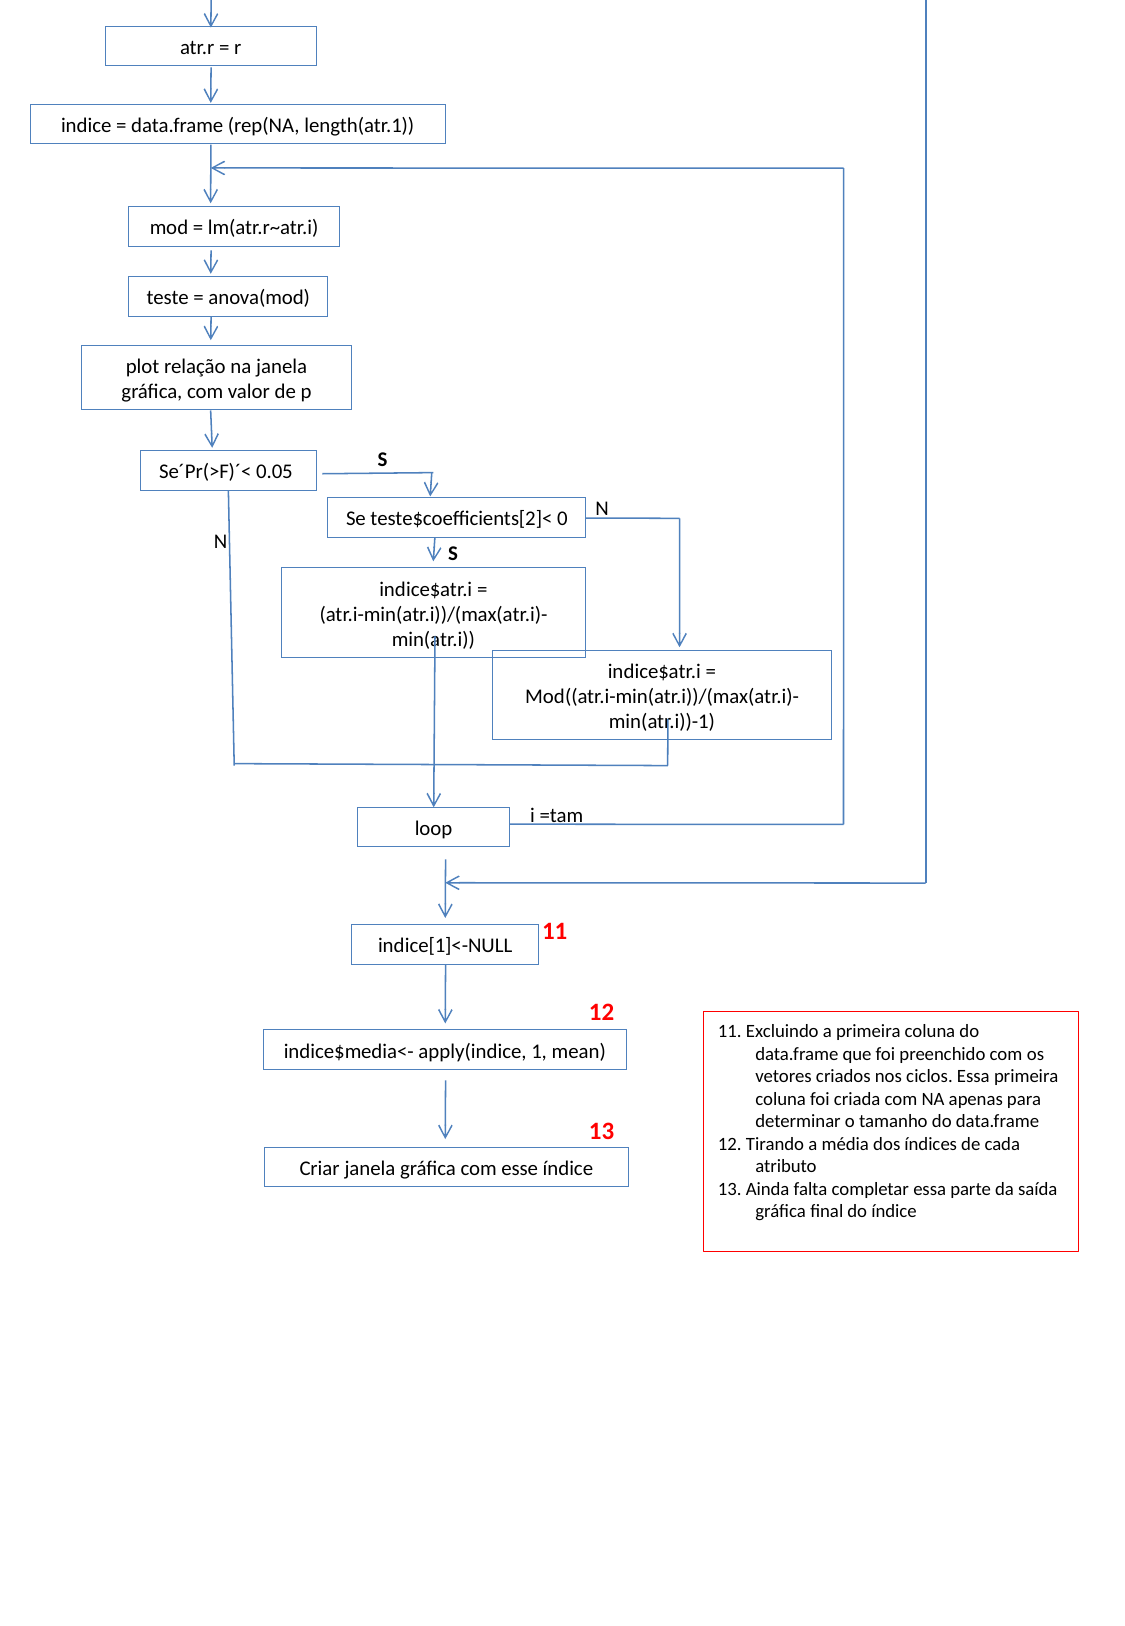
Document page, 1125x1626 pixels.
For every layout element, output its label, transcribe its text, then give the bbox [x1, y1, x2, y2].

text_box indice = data.frame (rep(NA, length(atr.1)) [30, 104, 446, 144]
text_box indice[1]<-NULL [351, 924, 539, 965]
text_box i =tam [515, 794, 739, 822]
text_box loop [357, 807, 510, 847]
text_box 12 [574, 988, 633, 1033]
text_box 13 [574, 1106, 633, 1152]
text_box N [580, 487, 616, 494]
text_box indice$atr.i = Mod((atr.i-min(atr.i))/(max(atr.i)-min(atr.i))-1) [492, 650, 832, 740]
text_box S [363, 438, 399, 471]
text_box Criar janela gráfica com esse índice [264, 1147, 629, 1187]
text_box Se´Pr(>F)´< 0.05 [140, 450, 317, 491]
text_box Se teste$coefficients[2]< 0 [327, 497, 586, 538]
text_box indice$media<- apply(indice, 1, mean) [263, 1029, 627, 1070]
text_box plot relação na janela gráfica, com valor de p [81, 345, 352, 410]
text_box teste = anova(mod) [128, 276, 328, 317]
text_box 11 [527, 907, 586, 953]
text_box S [433, 532, 469, 573]
text_box 11. Excluindo a primeira coluna do data.frame que foi preenchido com os vetores criados nos ciclos. Essa primeira coluna foi criada com NA apenas para determinar o tamanho do data.frame 12. Tirando a média dos índices de cada atributo 13. Ainda falta completar essa parte da saída gráfica final do índice [703, 1011, 1078, 1252]
text_box N [580, 504, 616, 527]
text_box mod = lm(atr.r~atr.i) [128, 206, 340, 247]
text_box atr.r = r [105, 26, 317, 66]
text_box N [198, 520, 235, 561]
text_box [93, 625, 369, 632]
text_box indice$atr.i = (atr.i-min(atr.i))/(max(atr.i)-min(atr.i)) [281, 567, 586, 658]
